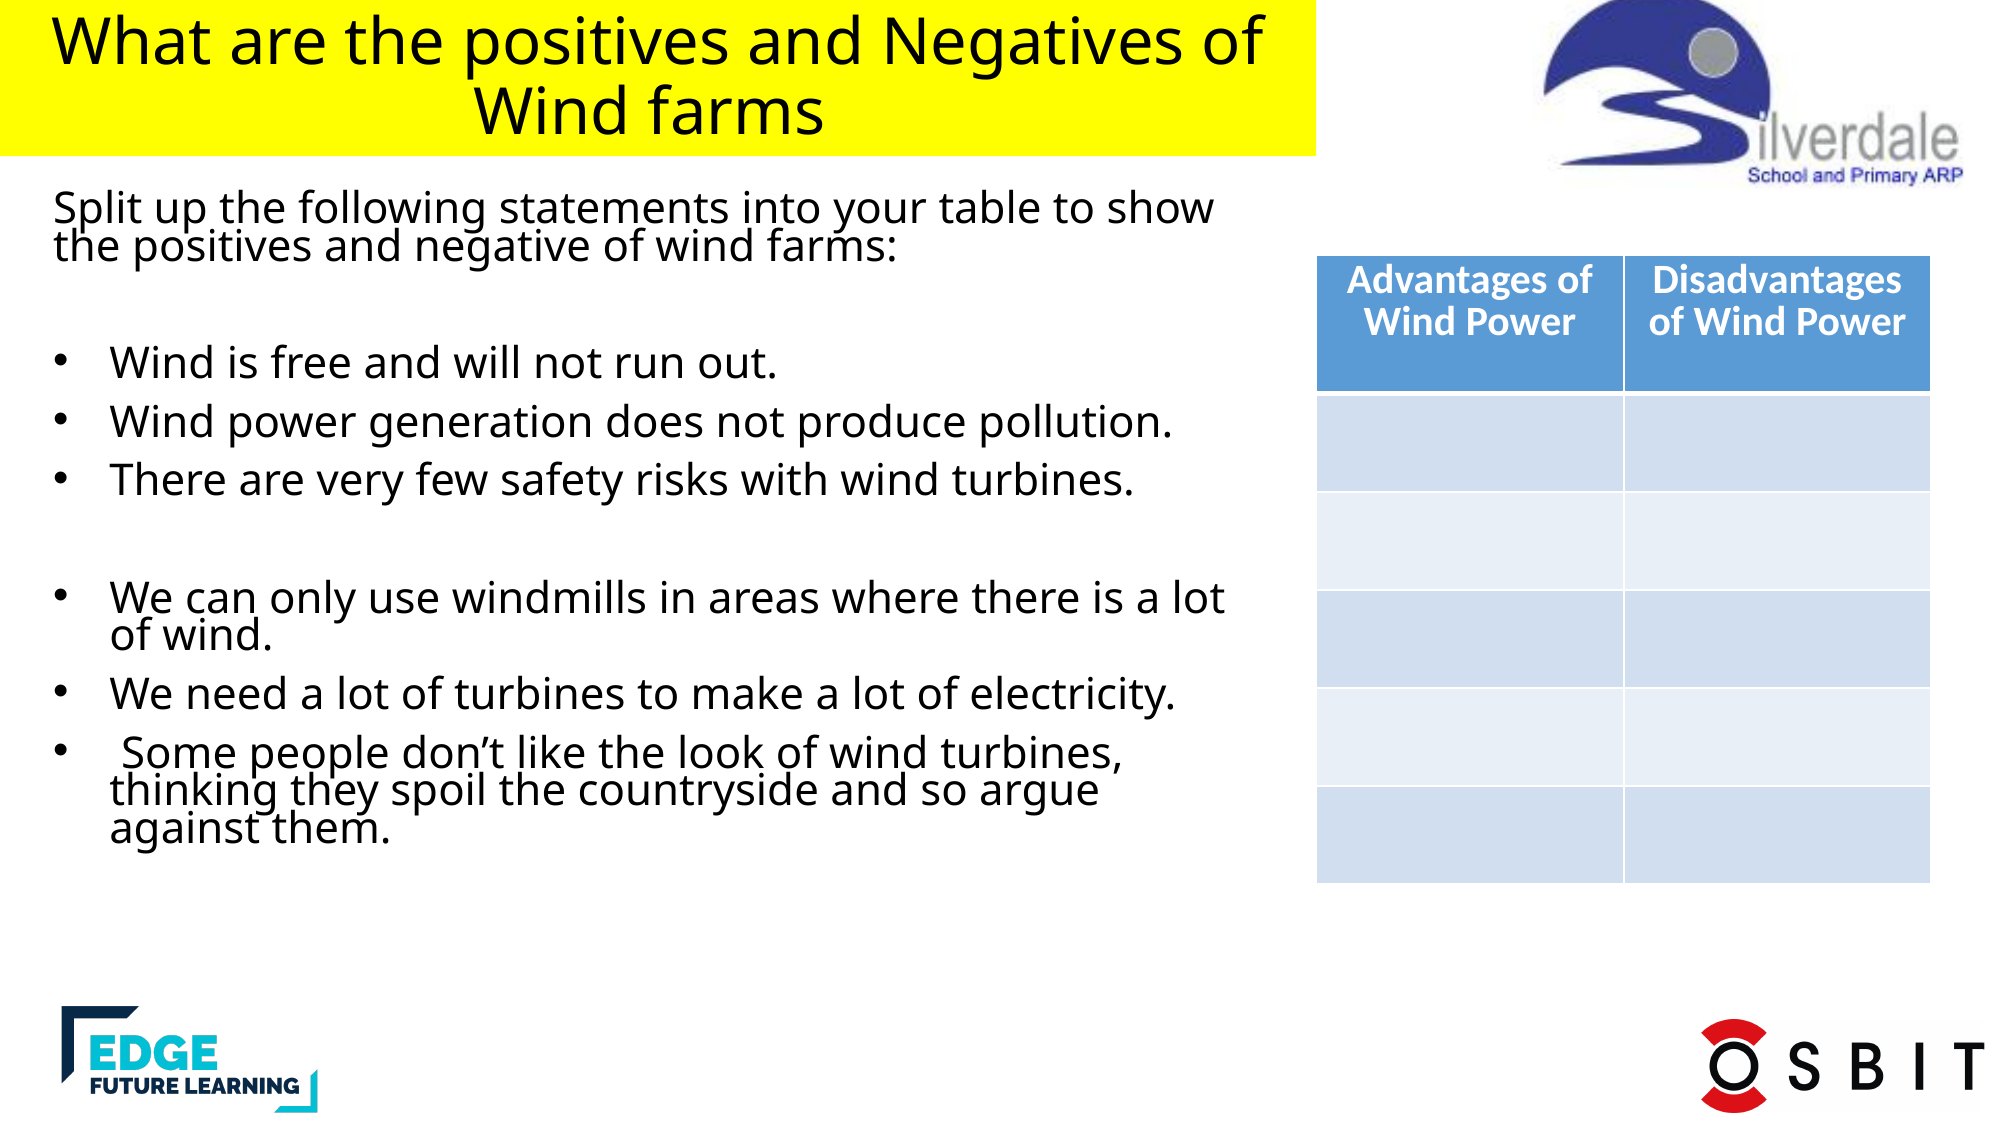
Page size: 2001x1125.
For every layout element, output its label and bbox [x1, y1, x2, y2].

text_box [0, 0, 2000, 1125]
picture [20, 958, 330, 1125]
